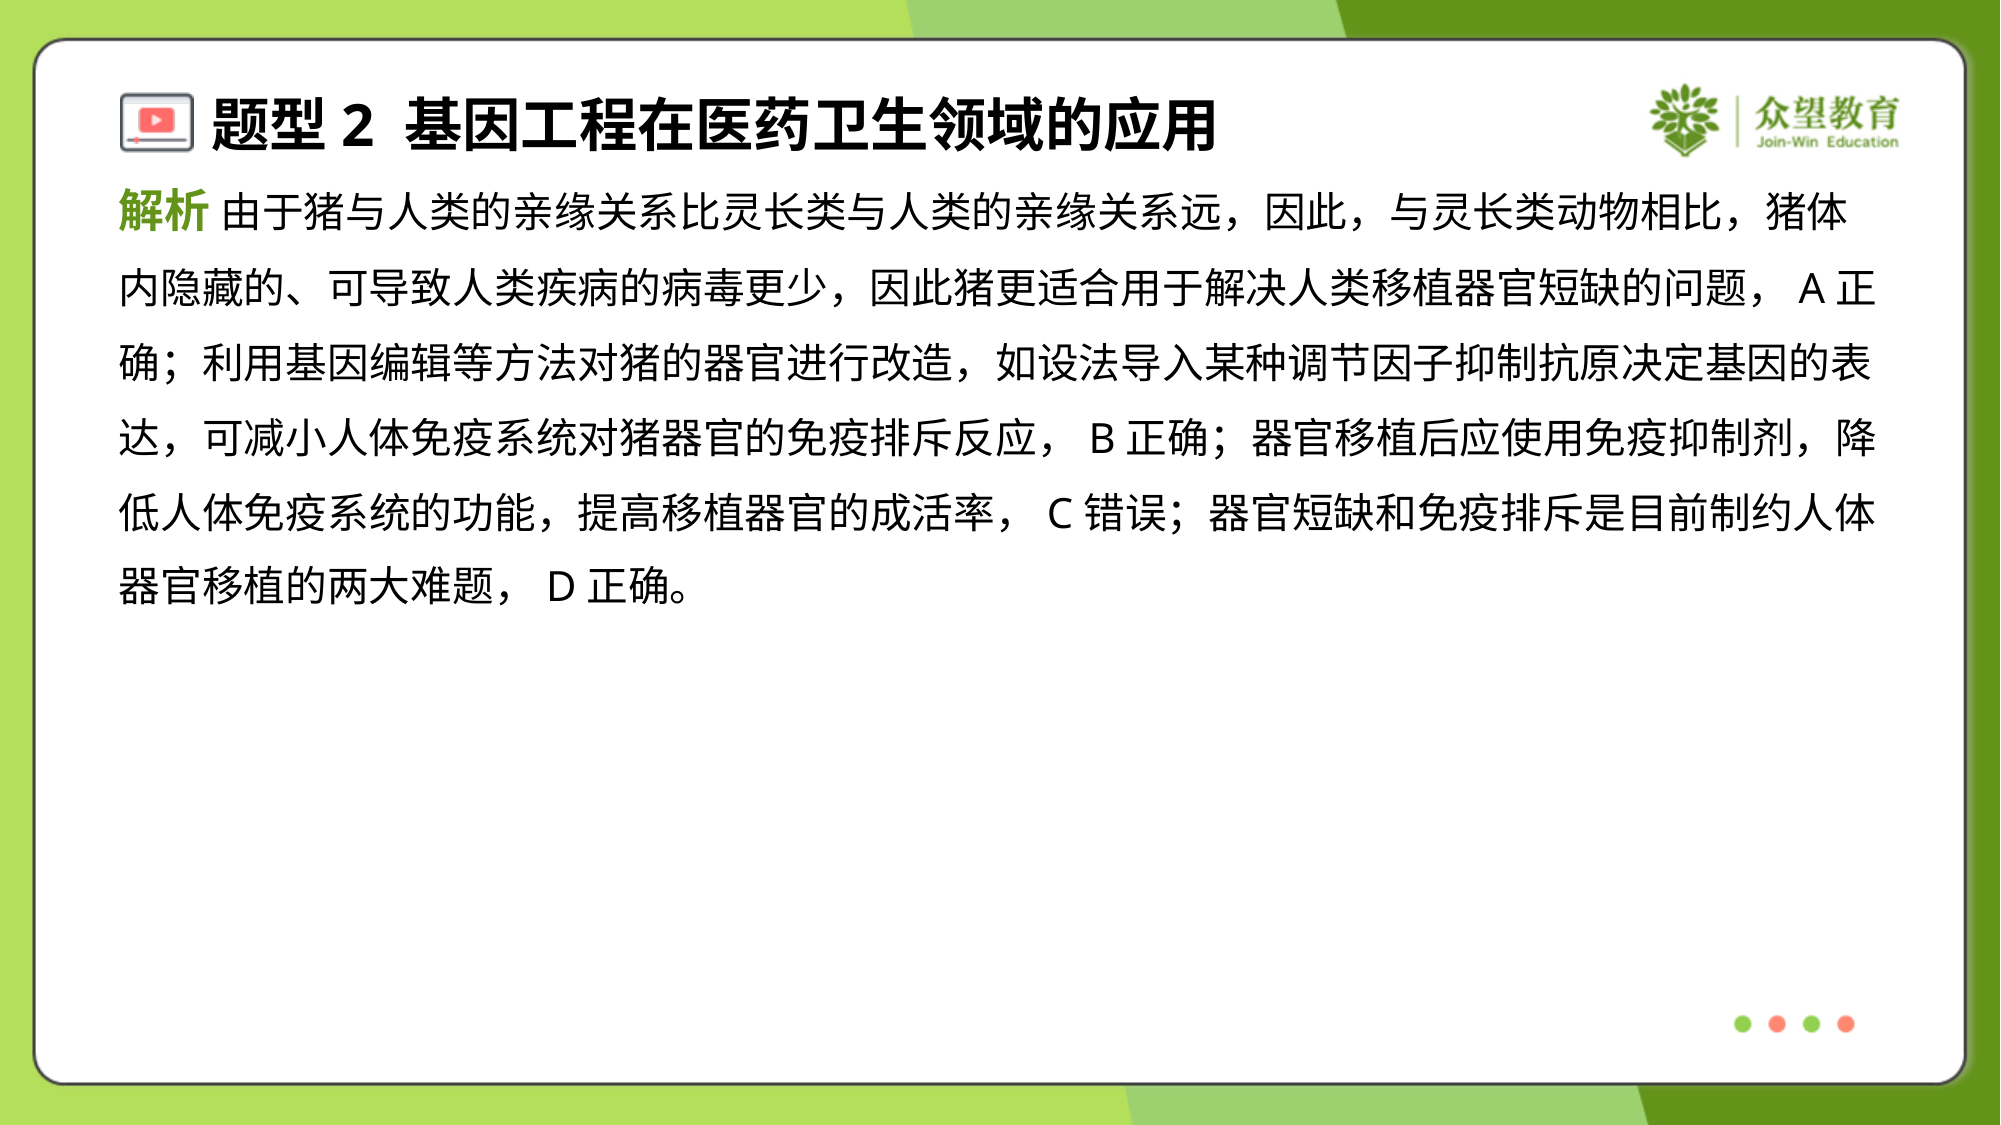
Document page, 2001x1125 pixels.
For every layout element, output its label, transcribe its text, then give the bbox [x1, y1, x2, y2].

picture [0, 0, 2000, 1125]
text_box 解析 由于猪与人类的亲缘关系比灵长类与人类的亲缘关系远，因此，与灵长类动物相比，猪体 内隐藏的、可导致人类疾病的病毒更少，因此猪更适合用于解决人类移植器官短缺的问题，A正 确；利用基因编辑等方法对猪的器官进行改造，如设法导入某种调节因子抑制抗原决定基因的表 达，可减小人体免疫系统对猪器官的免疫排斥反应，B正确；器官移植后应使用免疫抑制剂，降 低人体免疫系统的功能，提高移植器官的成活率，C错误；器官短缺和免疫排斥是目前制约人体 器官移植的两大难题，D正确。 [118, 159, 1883, 602]
